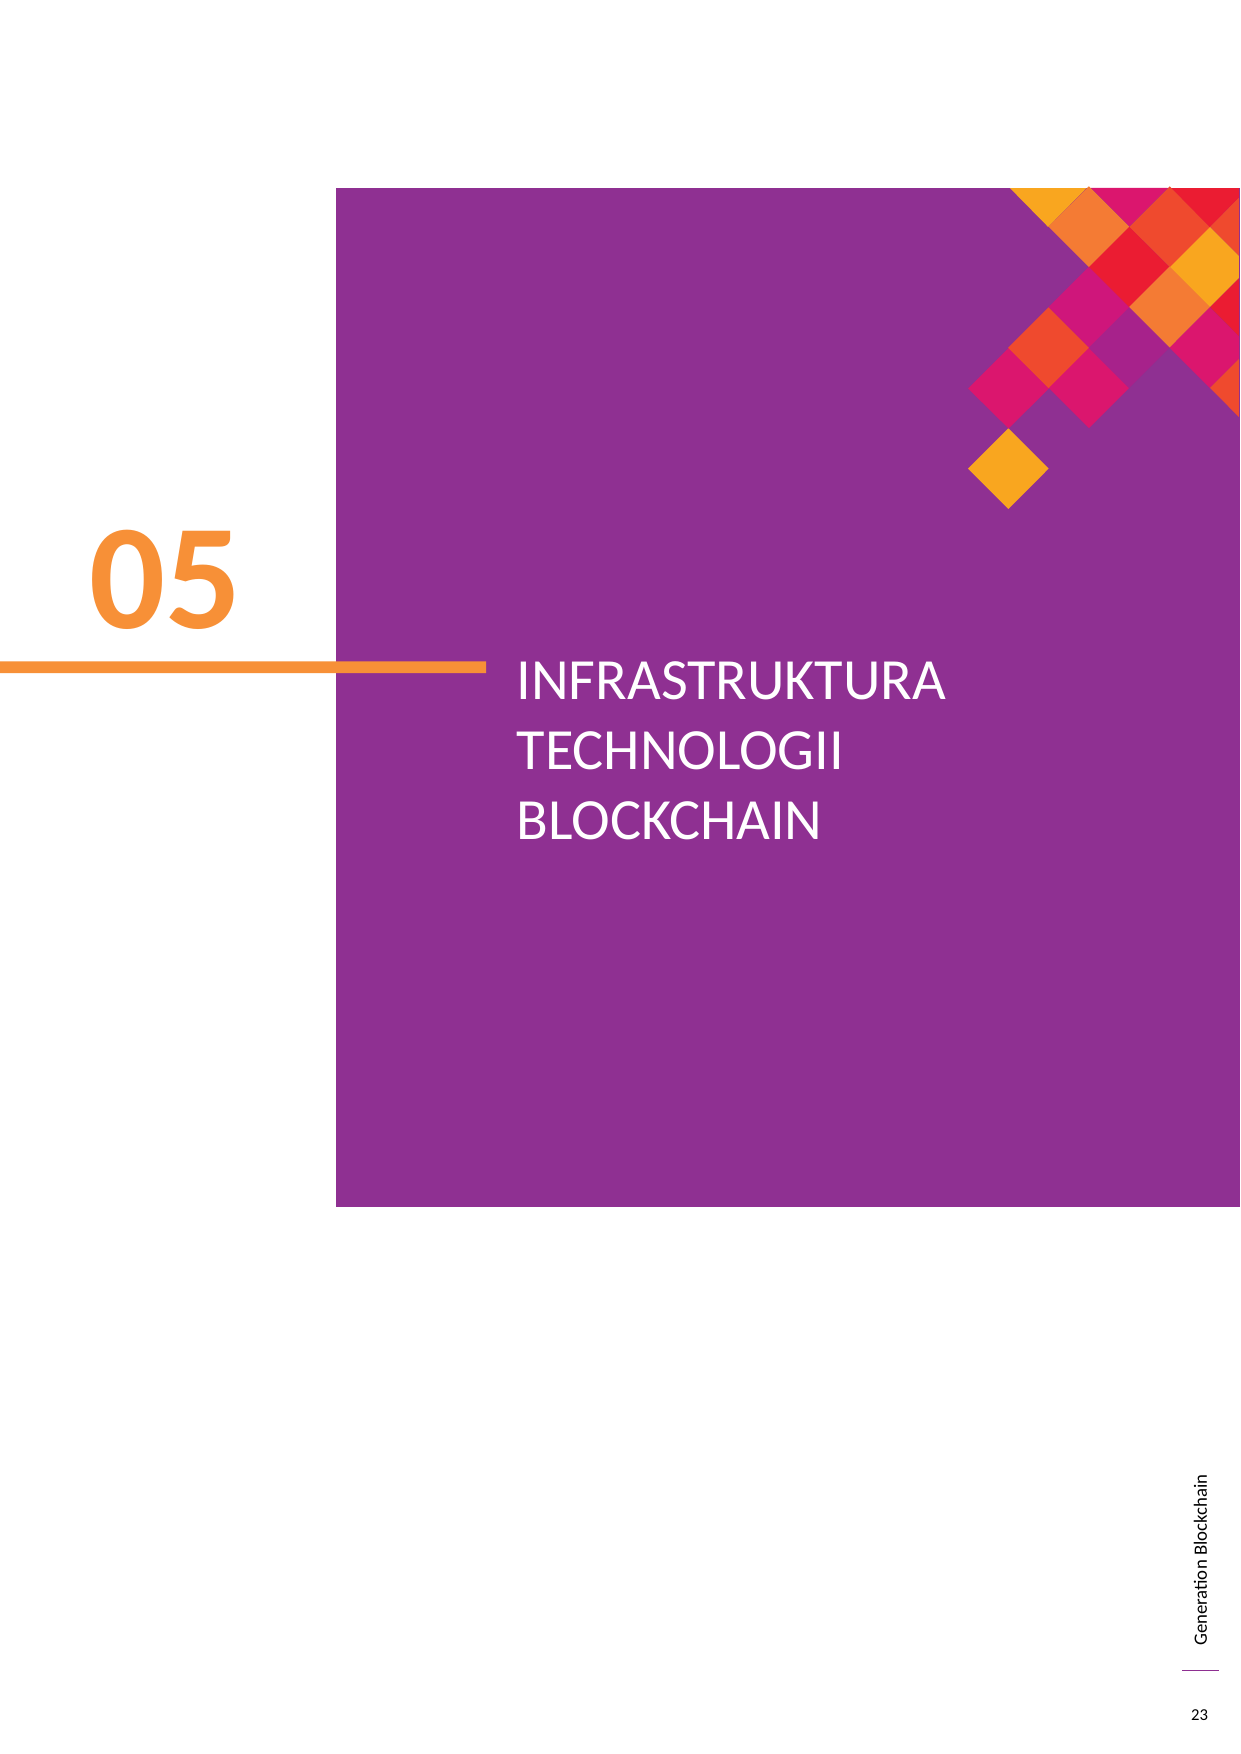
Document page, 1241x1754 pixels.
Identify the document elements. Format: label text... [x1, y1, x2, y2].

list INFRASTRUKTURA TECHNOLOGII BLOCKCHAIN [501, 634, 1074, 813]
slide_number 23 [1170, 1692, 1229, 1736]
list 05 [74, 471, 375, 727]
